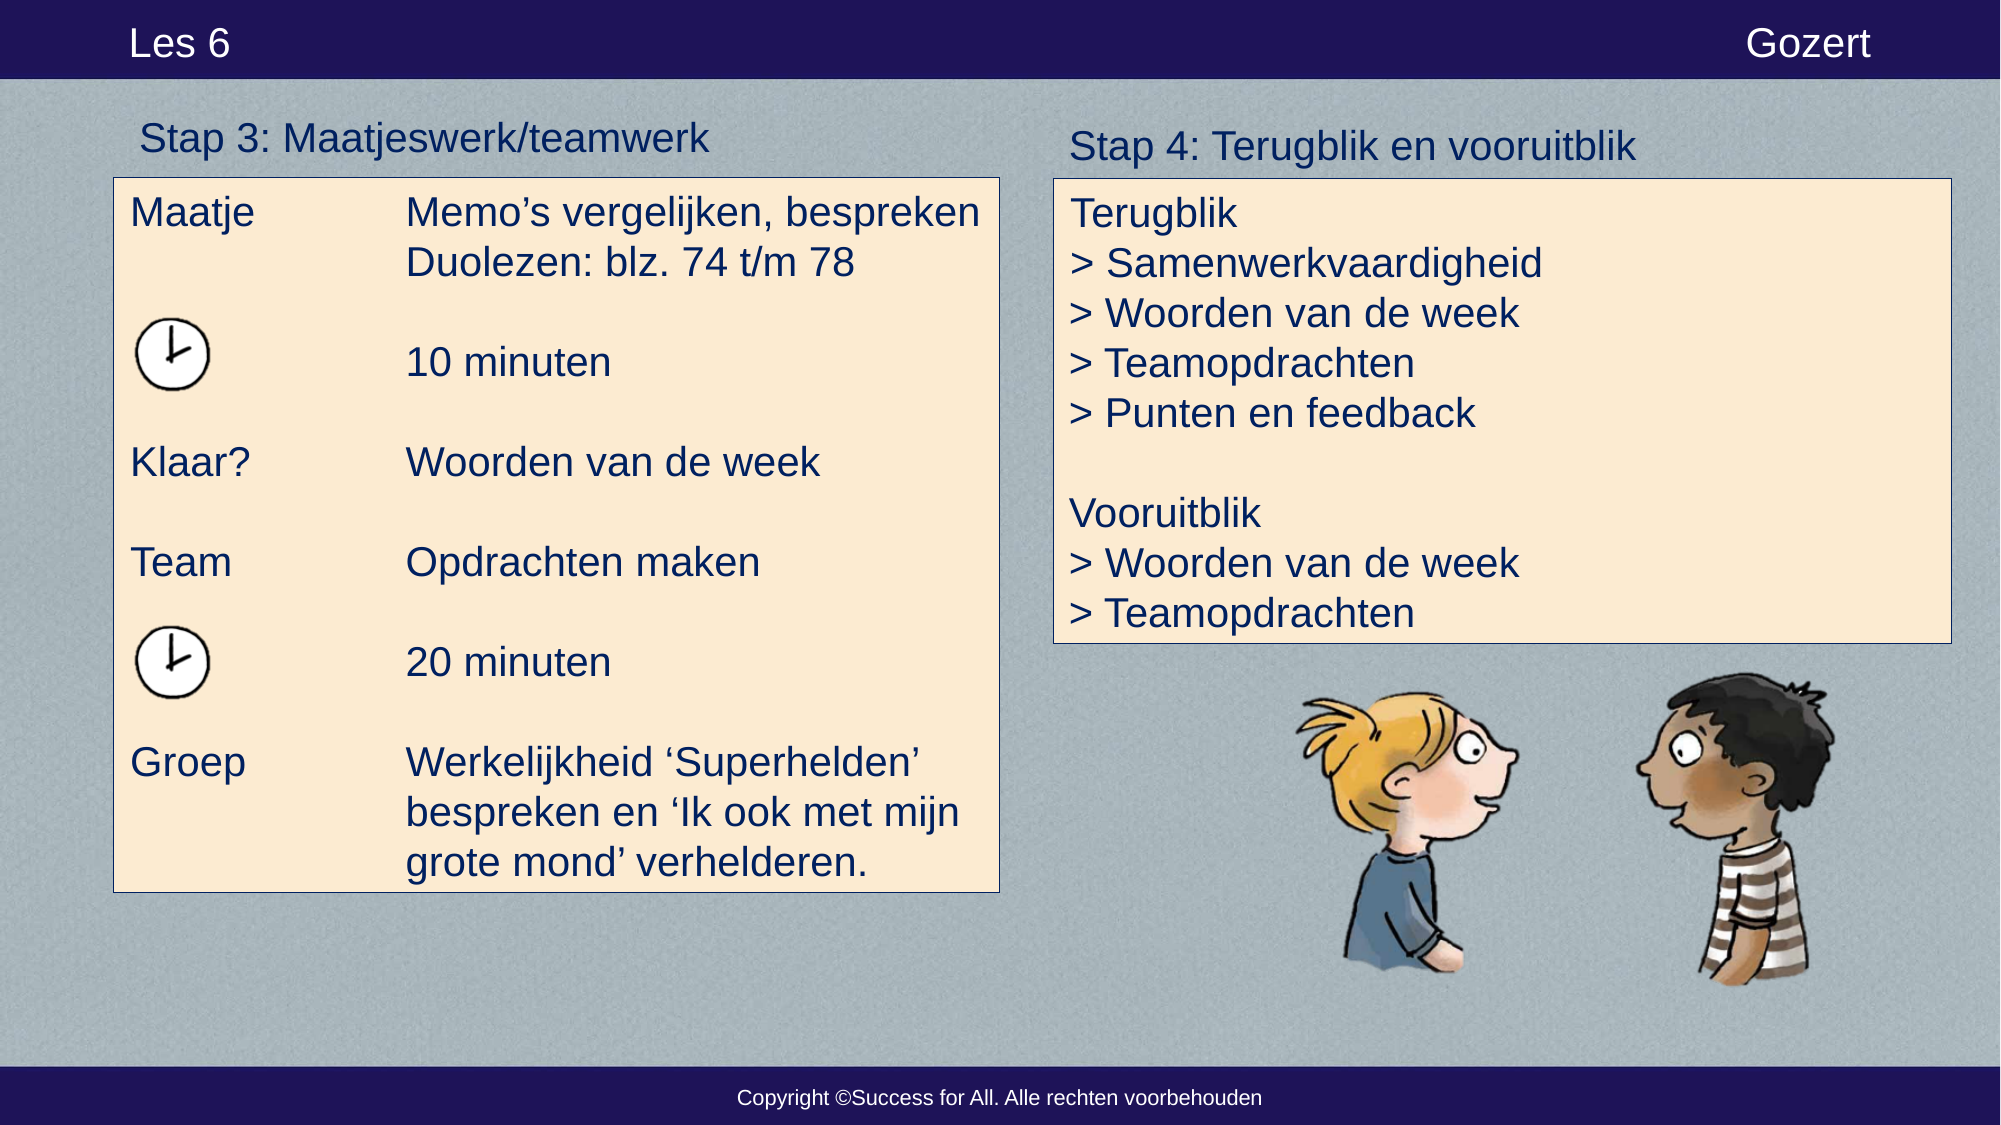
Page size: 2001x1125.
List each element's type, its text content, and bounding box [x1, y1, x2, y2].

text_box Stap 3: Maatjeswerk/teamwerk [124, 103, 917, 169]
text_box Stap 4: Terugblik en vooruitblik [1053, 111, 1847, 177]
text_box Copyright ©Success for All. Alle rechten voorbehouden [0, 1076, 2000, 1125]
text_box Les 6 [114, 8, 354, 73]
text_box Maatje Memo’s vergelijken, bespreken Duolezen: blz. 74 t/m 78 10 minuten Klaar? Woorden van de week Team Opdrachten maken 20 minuten Groep Werkelijkheid ‘Superhelden’ bespreken en ‘Ik ook met mijn grote mond’ verhelderen. [113, 177, 1000, 893]
picture [0, 0, 2001, 1125]
text_box Terugblik > Samenwerkvaardigheid > Woorden van de week > Teamopdrachten > Punten en feedback Vooruitblik > Woorden van de week > Teamopdrachten [1053, 178, 1952, 644]
text_box Gozert [999, 8, 1886, 73]
